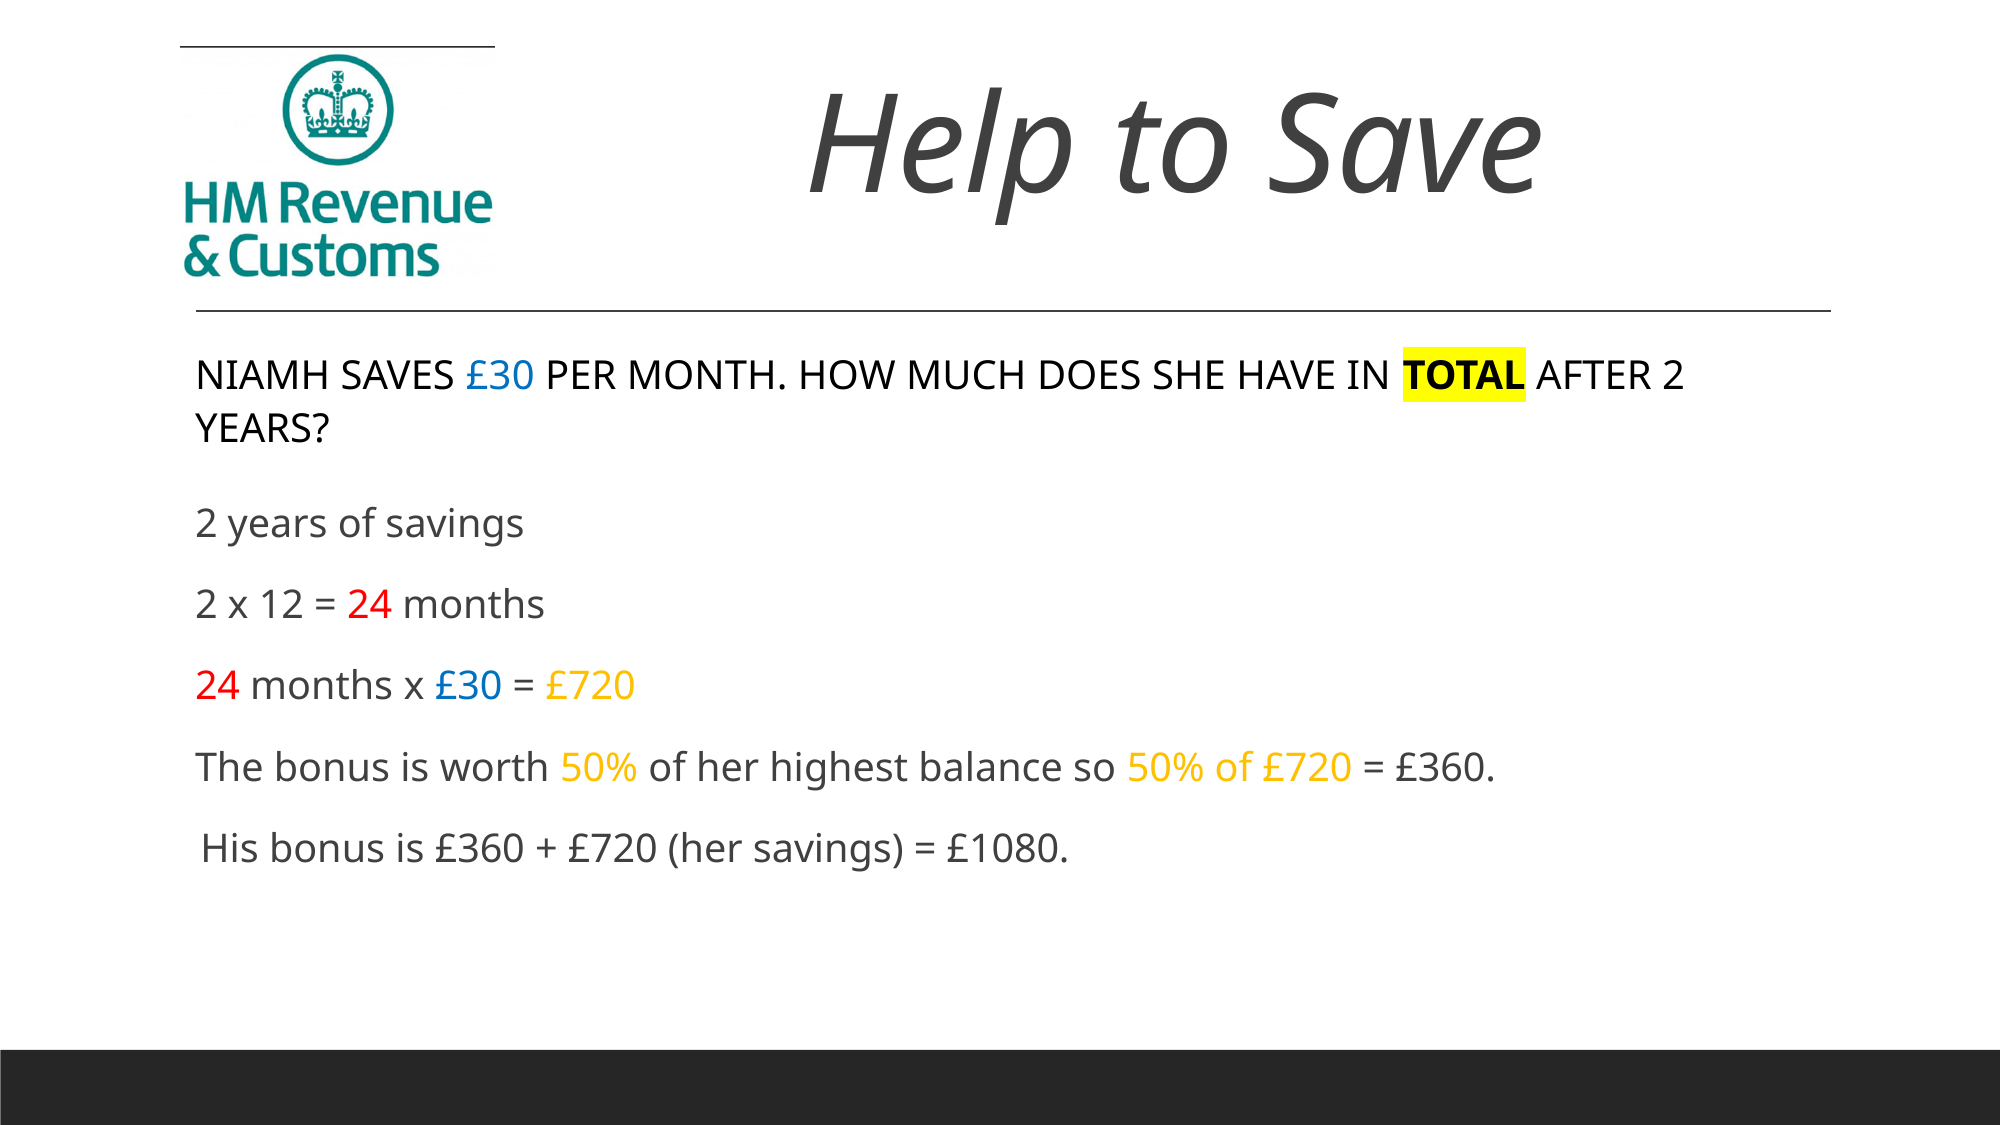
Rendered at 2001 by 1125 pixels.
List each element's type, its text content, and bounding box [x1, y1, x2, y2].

title Help to Save [519, 47, 1830, 230]
list 2 years of savings 2 x 12 = 24 months 24 months x £30 = £720 The bonus is worth 50% of her highest balance so 50% of £720 = £360. His bonus is £360 + £720 (her savings) = £1080. [180, 485, 1830, 963]
list Niamh saves £30 per month. How much does she have in total after 2 years? [180, 337, 1830, 459]
picture [179, 46, 496, 282]
